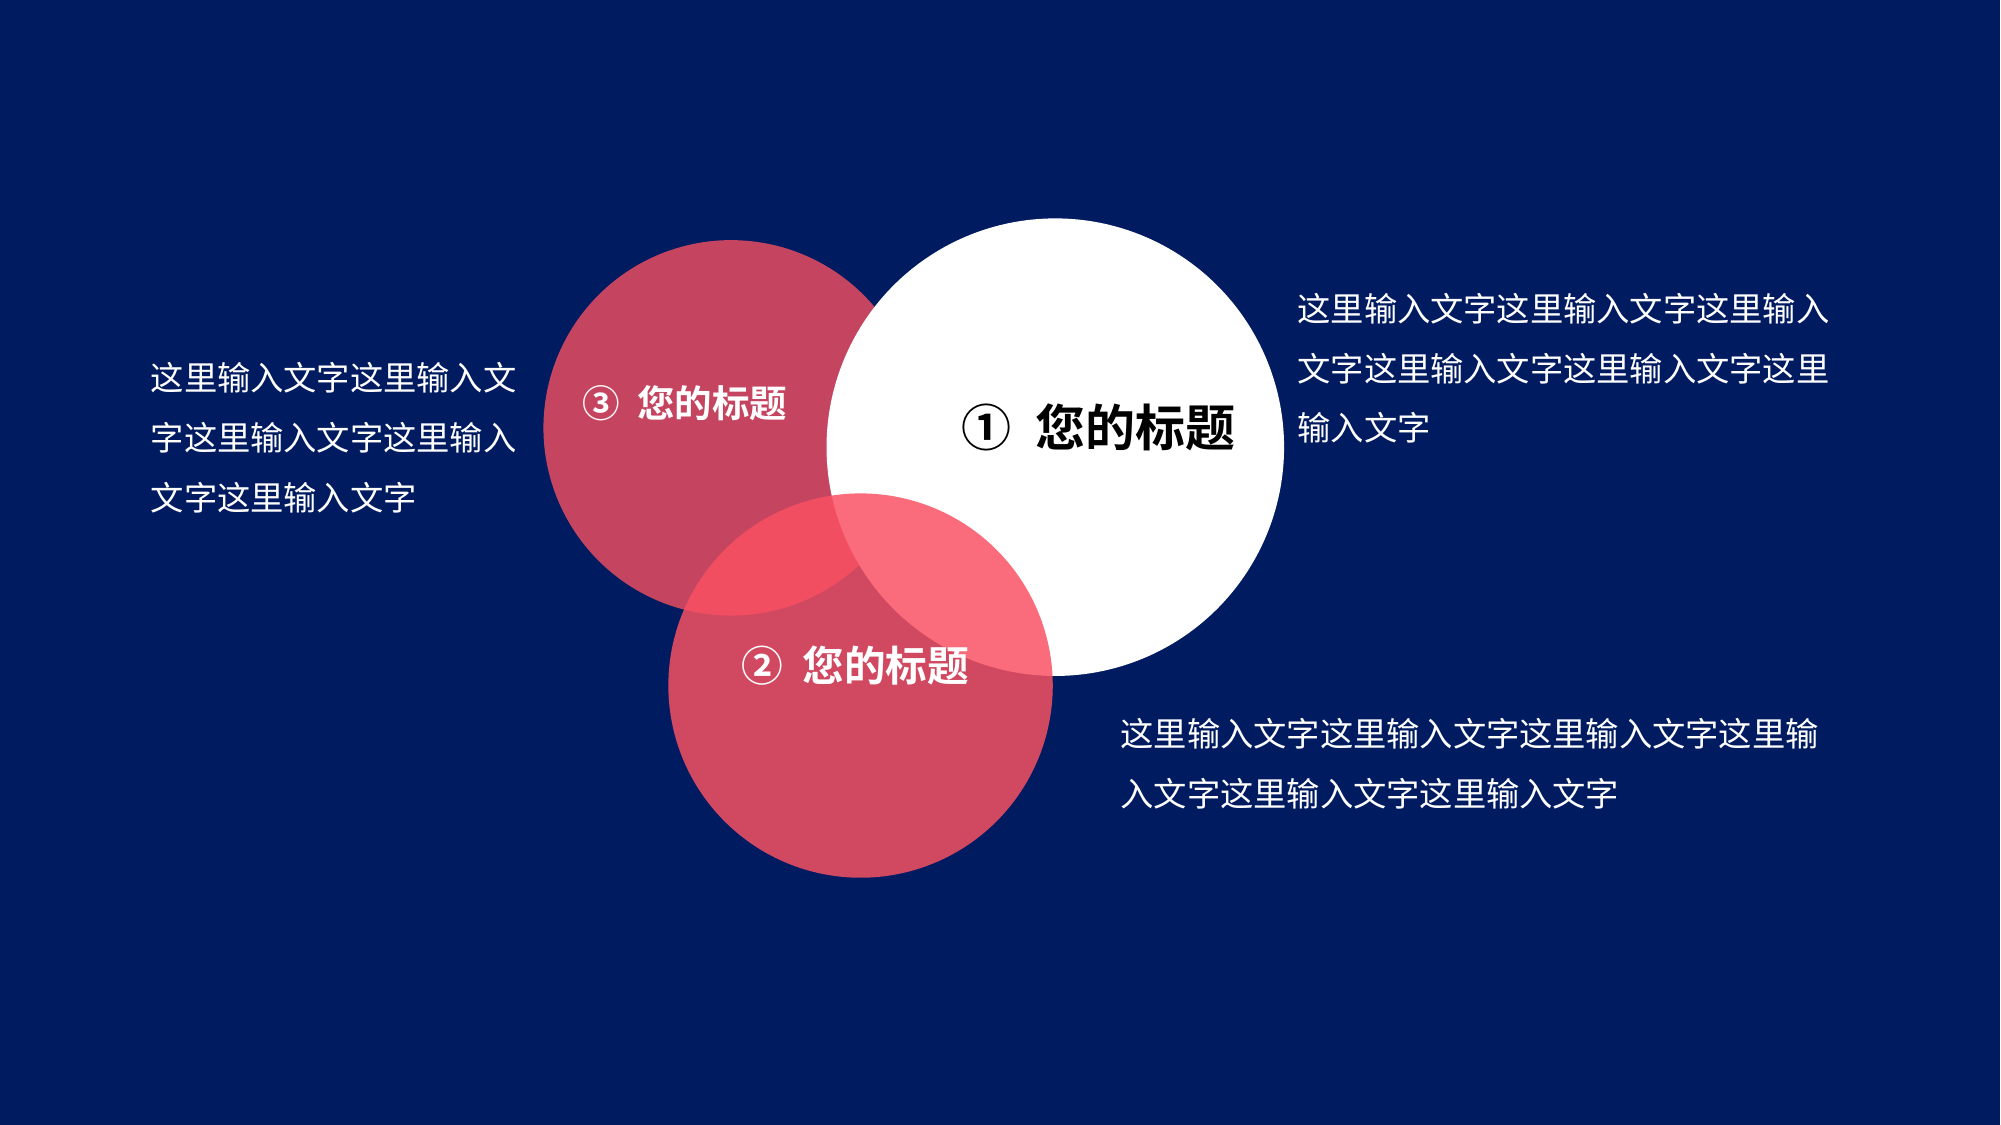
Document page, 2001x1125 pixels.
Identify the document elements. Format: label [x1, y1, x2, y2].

text_box [135, 218, 1864, 907]
